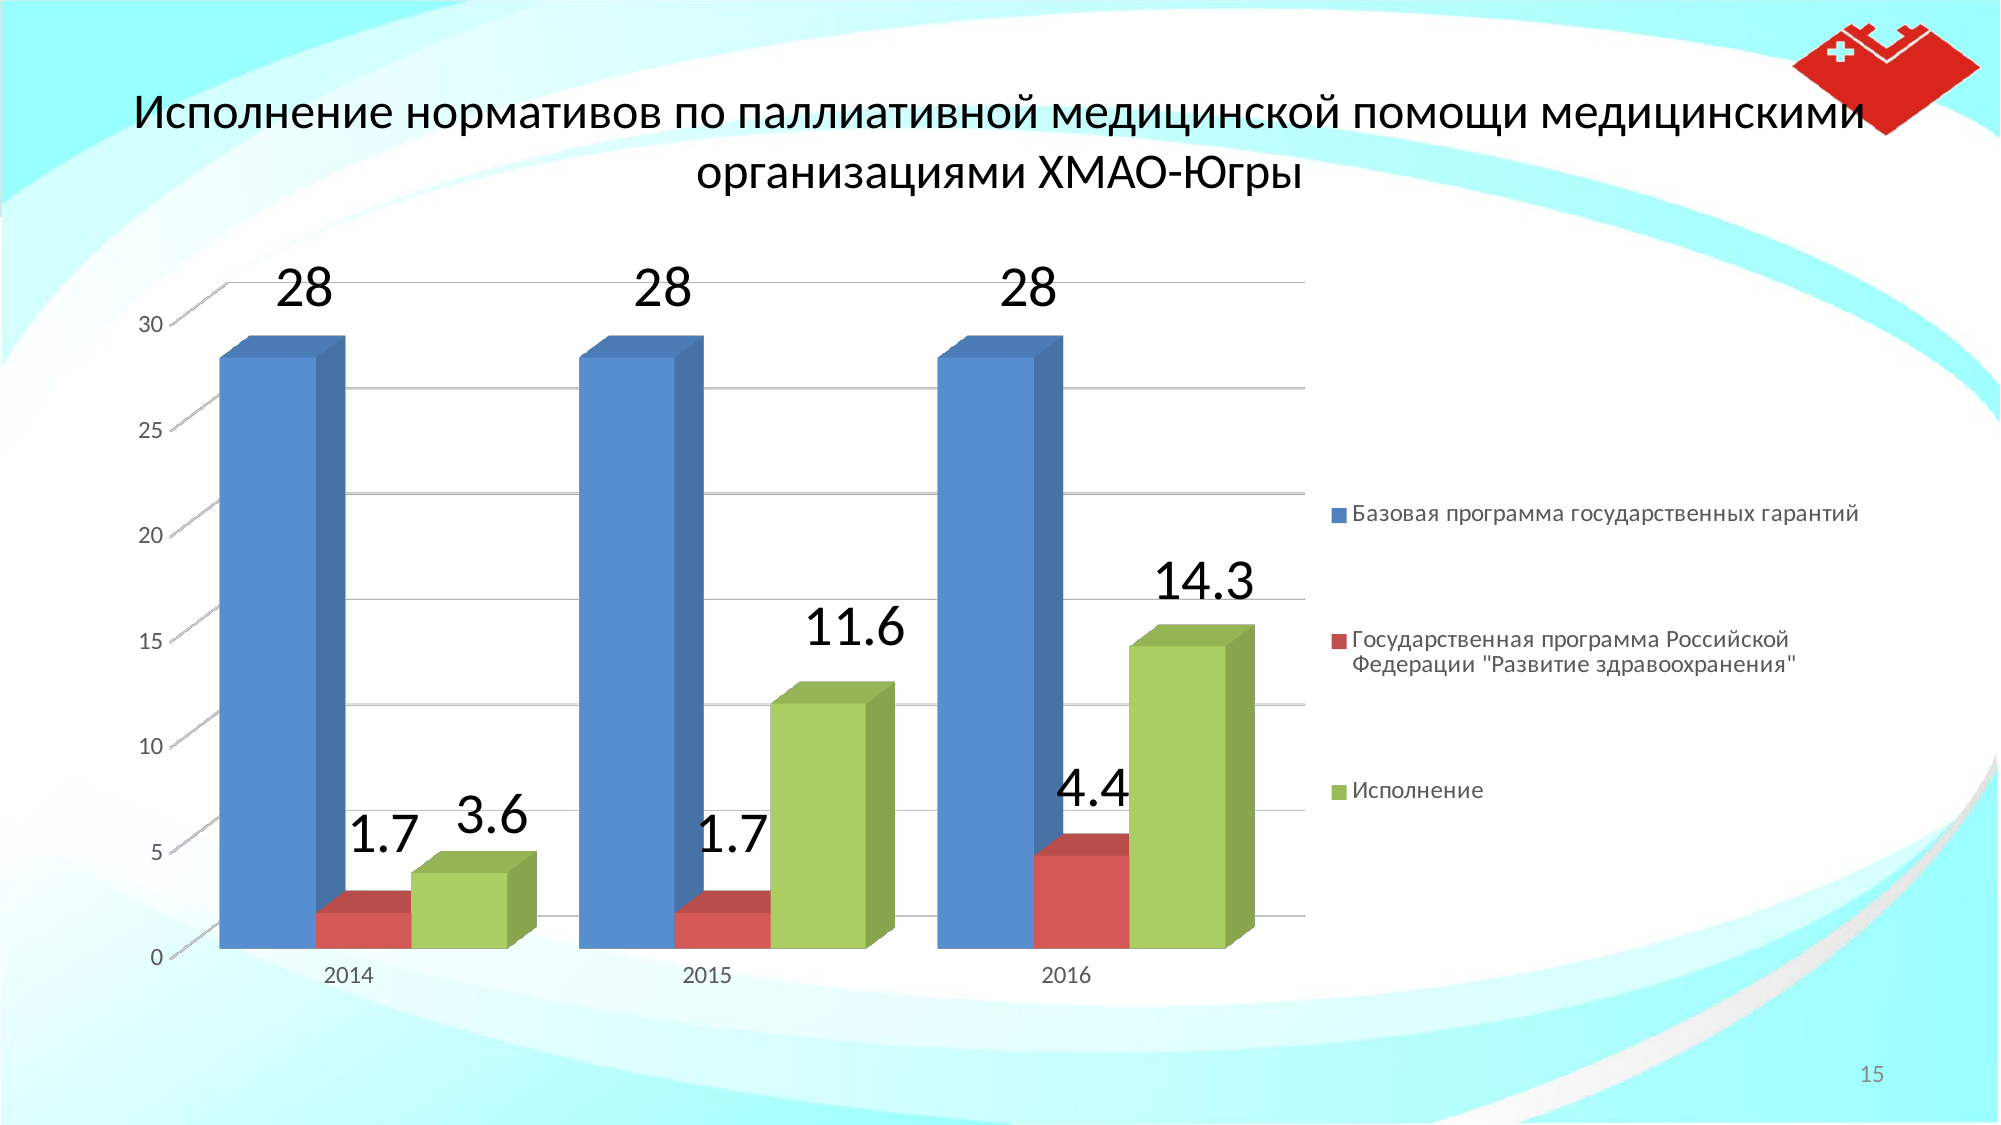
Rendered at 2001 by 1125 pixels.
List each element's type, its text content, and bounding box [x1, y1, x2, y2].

picture [0, 0, 2000, 1125]
chart [99, 262, 1901, 1006]
slide_number 15 [1433, 1042, 1900, 1103]
title Исполнение нормативов по паллиативной медицинской помощи медицинскими организациями ХМАО-Югры [99, 45, 1900, 233]
